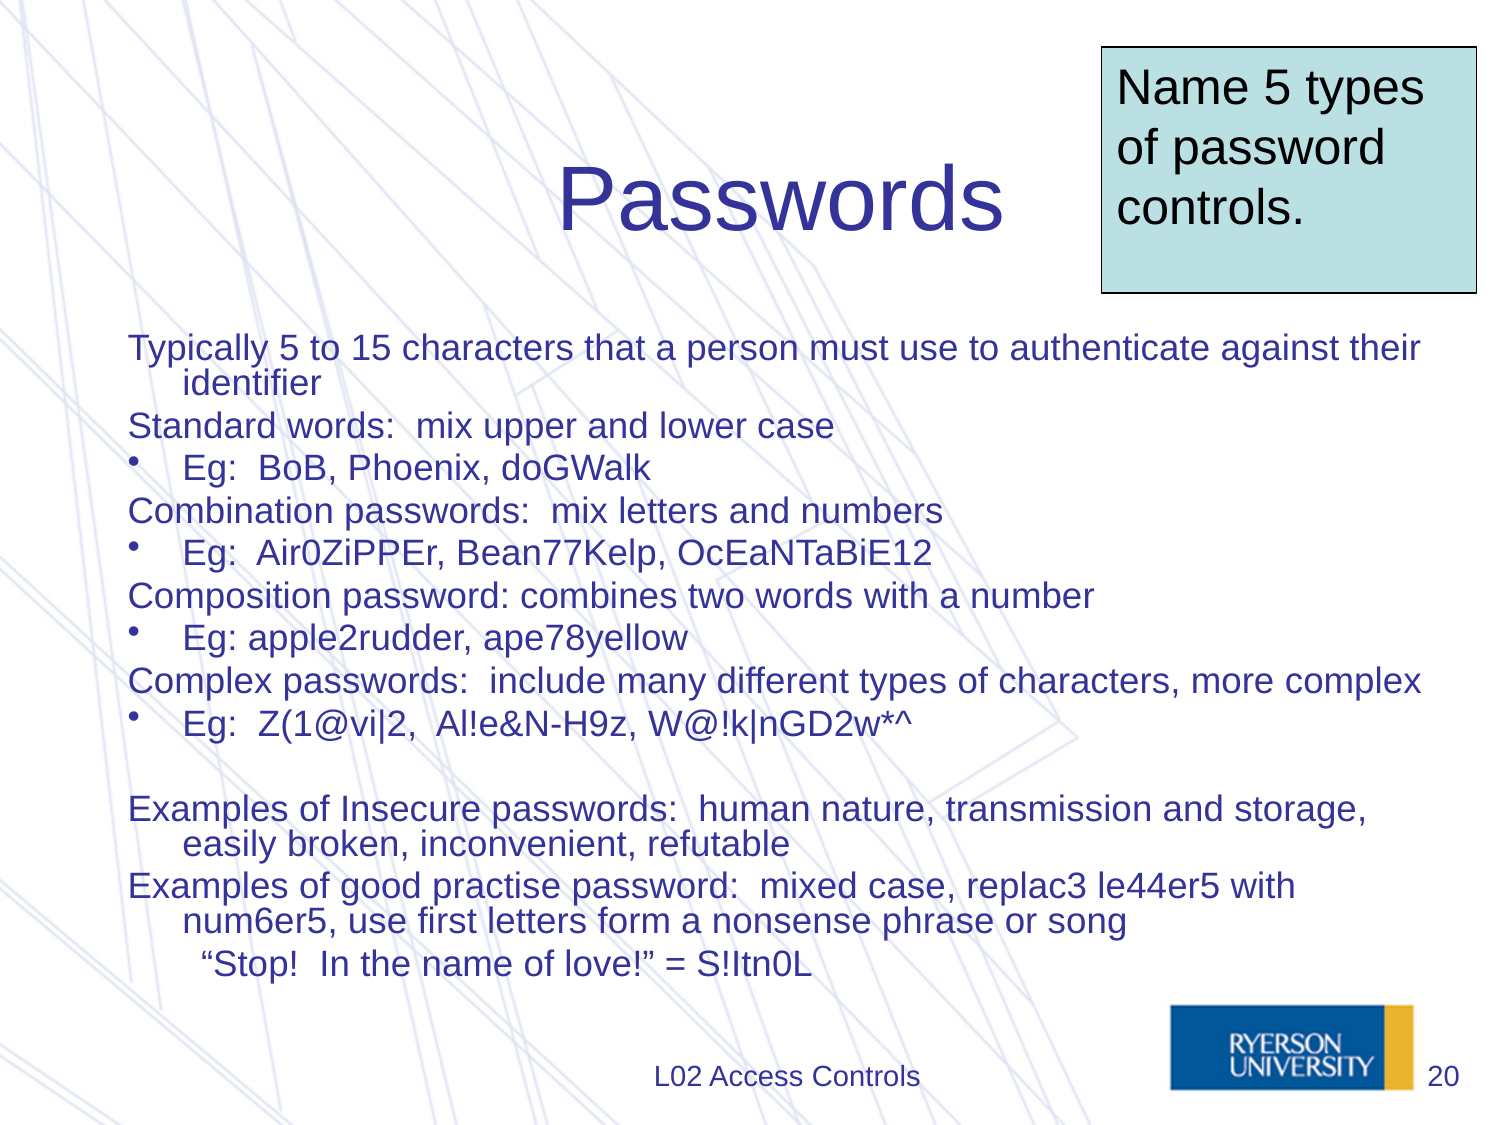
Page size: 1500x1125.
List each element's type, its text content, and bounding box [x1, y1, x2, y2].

picture [0, 0, 1500, 1125]
text_box Name 5 types of password controls. [1101, 46, 1477, 293]
list Typically 5 to 15 characters that a person must use to authenticate against their identifier Standard words: mix upper and lower case Eg: BoB, Phoenix, doGWalk Combination passwords: mix letters and numbers Eg: Air0ZiPPEr, Bean77Kelp, OcEaNTaBiE12 Composition password: combines two words with a number Eg: apple2rudder, ape78yellow Complex passwords: include many different types of characters, more complex Eg: Z(1@vi|2, Al!e&N-H9z, W@!k|nGD2w*^ Examples of Insecure passwords: human nature, transmission and storage, easily broken, inconvenient, refutable Examples of good practise password: mixed case, replac3 le44er5 with num6er5, use first letters form a nonsense phrase or song “Stop! In the name of love!” = S!Itn0L [112, 324, 1451, 1001]
footer L02 Access Controls [449, 1049, 1126, 1113]
title Passwords [112, 99, 1101, 288]
slide_number 20 [1399, 1049, 1476, 1113]
